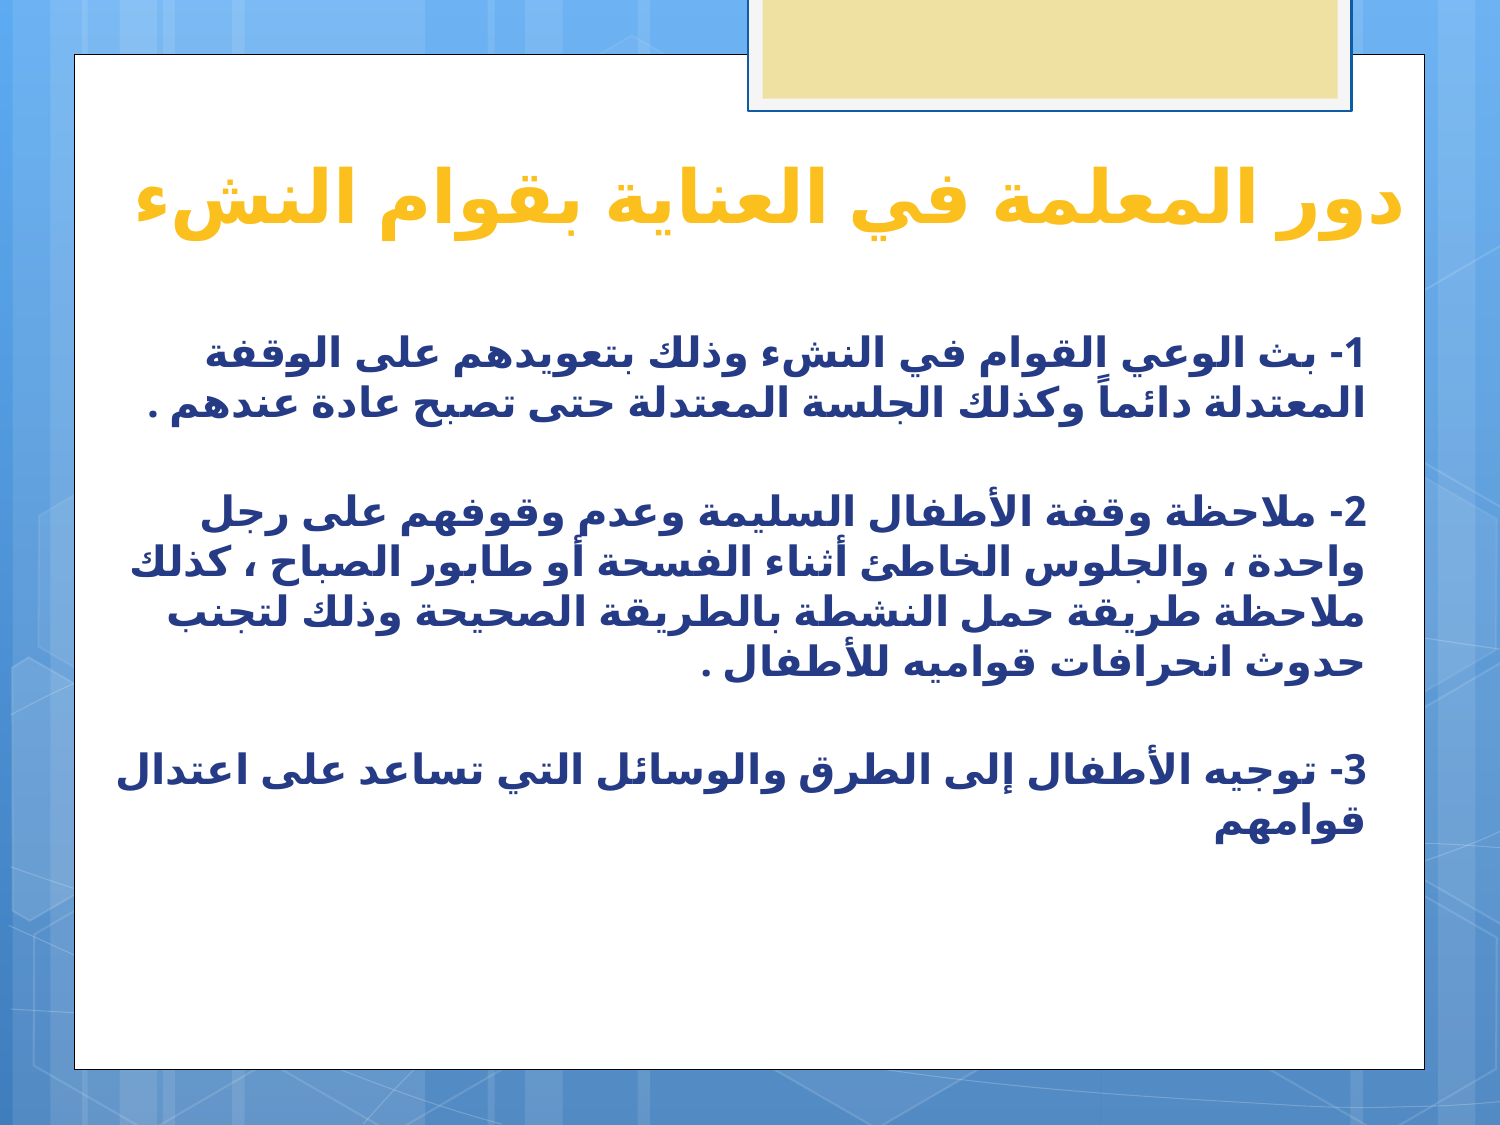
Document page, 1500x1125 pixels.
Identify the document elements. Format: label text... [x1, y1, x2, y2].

list 1- بث الوعي القوام في النشء وذلك بتعويدهم على الوقفة المعتدلة دائماً وكذلك الجلسة المعتدلة حتى تصبح عادة عندهم . 2- ملاحظة وقفة الأطفال السليمة وعدم وقوفهم على رجل واحدة ، والجلوس الخاطئ أثناء الفسحة أو طابور الصباح ، كذلك ملاحظة طريقة حمل النشطة بالطريقة الصحيحة وذلك لتجنب حدوث انحرافات قواميه للأطفال . 3- توجيه الأطفال إلى الطرق والوسائل التي تساعد على اعتدال قوامهم [93, 268, 1394, 1057]
title دور المعلمة في العناية بقوام النشء [75, 100, 1422, 288]
